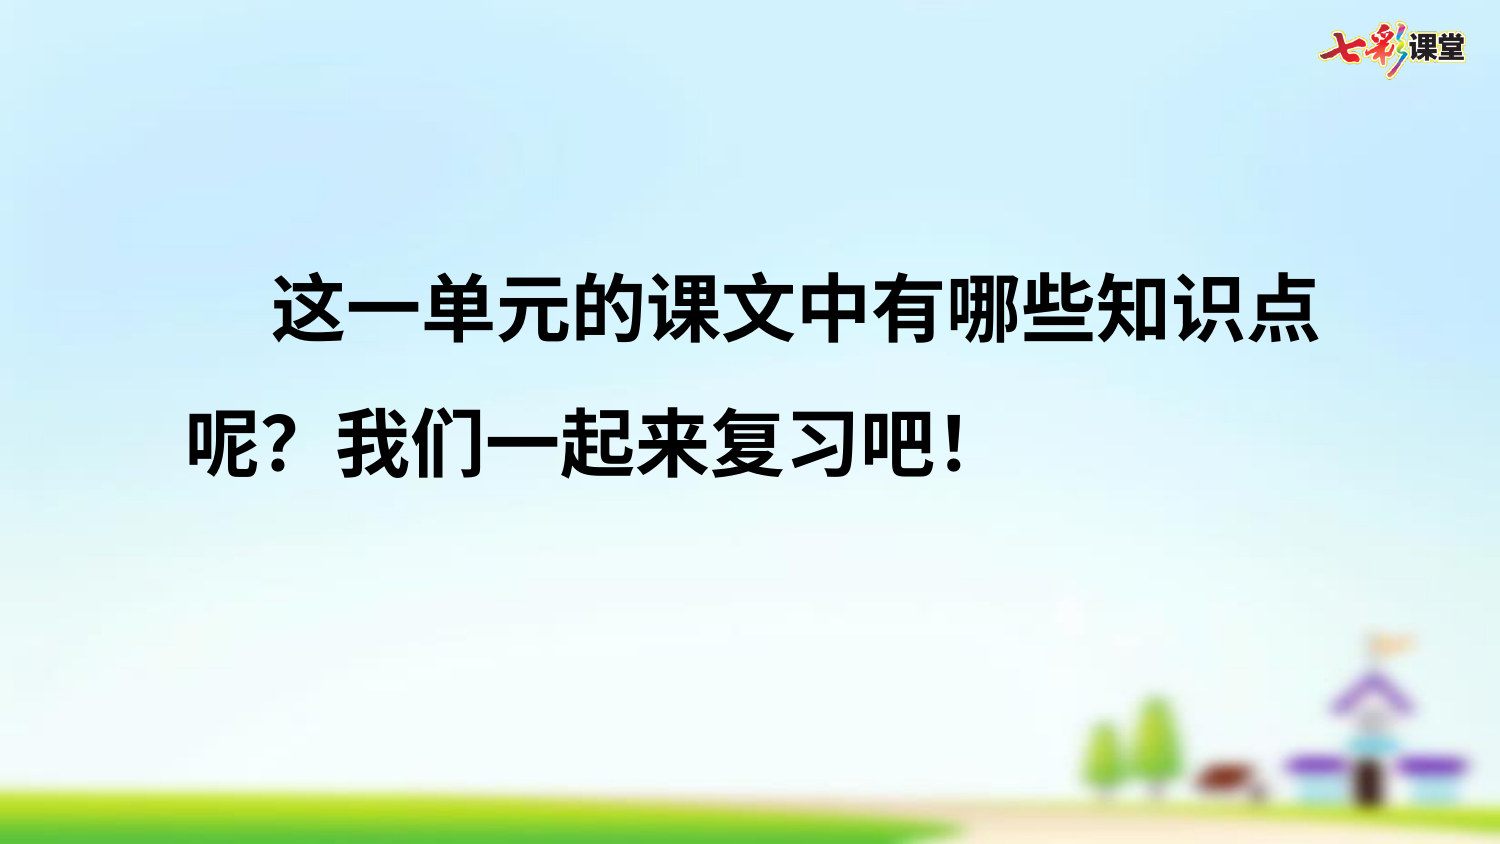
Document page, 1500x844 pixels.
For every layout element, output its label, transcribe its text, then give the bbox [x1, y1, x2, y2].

text_box 这一单元的课文中有哪些知识点呢？我们一起来复习吧！ [171, 209, 1365, 494]
picture [0, 0, 1500, 844]
